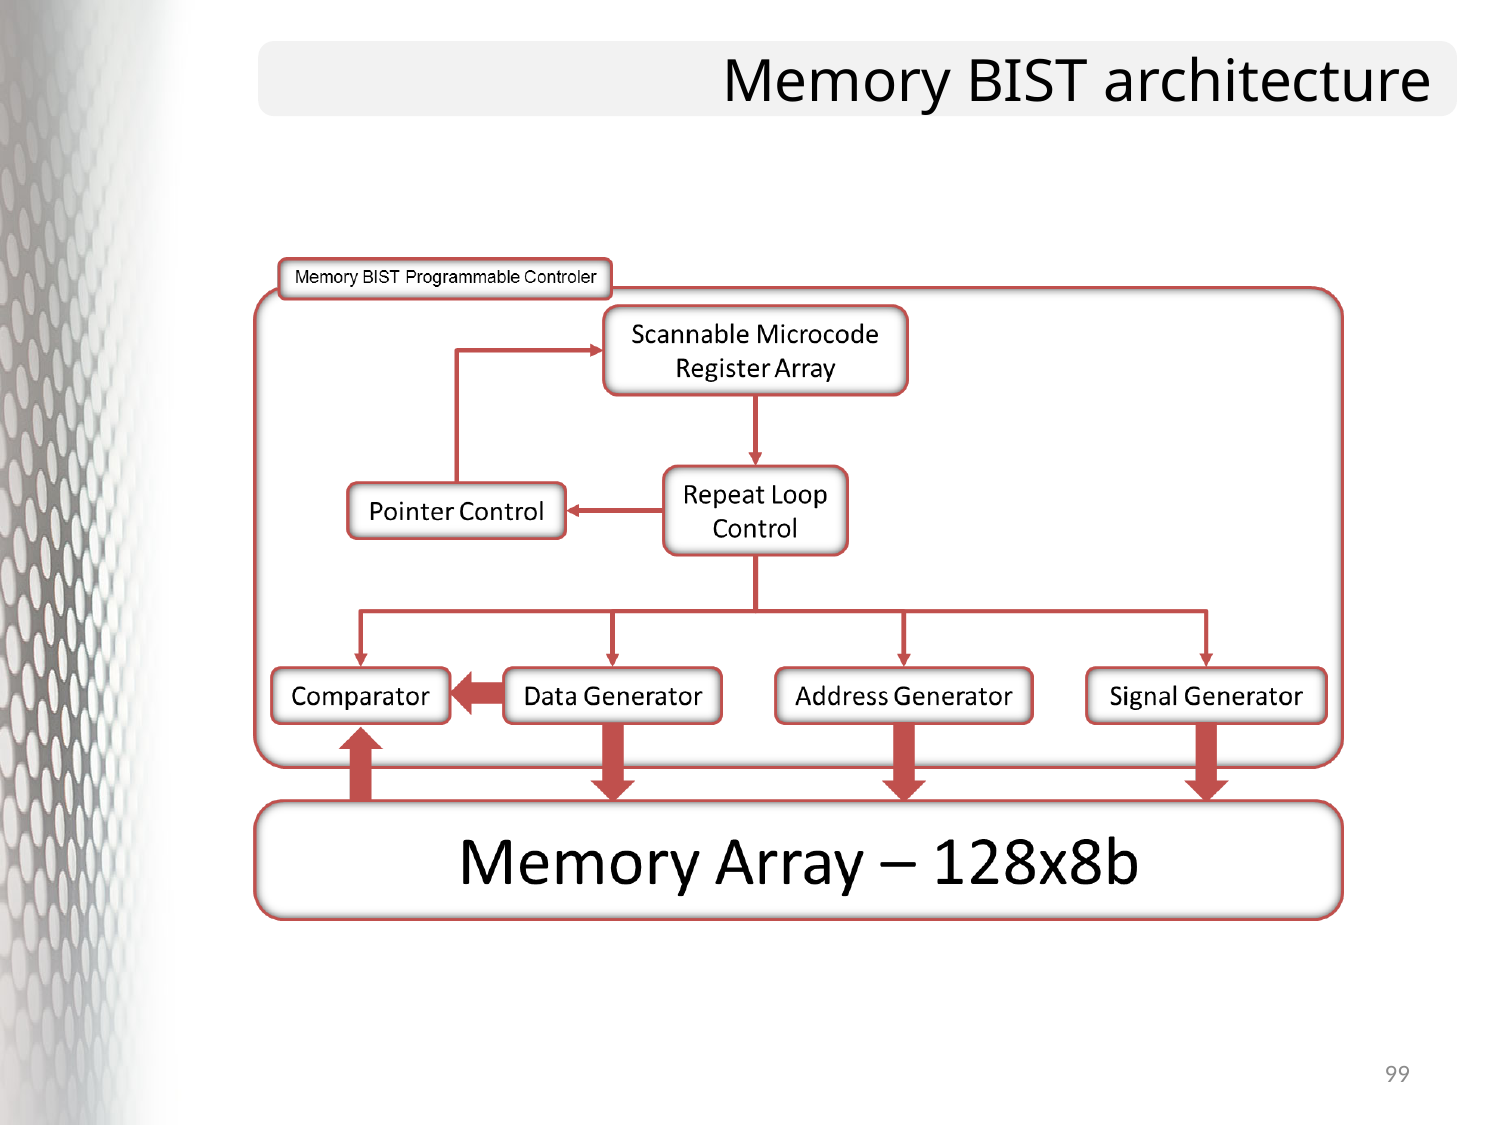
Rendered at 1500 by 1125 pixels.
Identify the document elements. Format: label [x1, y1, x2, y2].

title [258, 40, 1449, 117]
slide_number [1074, 1042, 1425, 1103]
picture [253, 256, 1344, 944]
picture [0, 0, 200, 1125]
